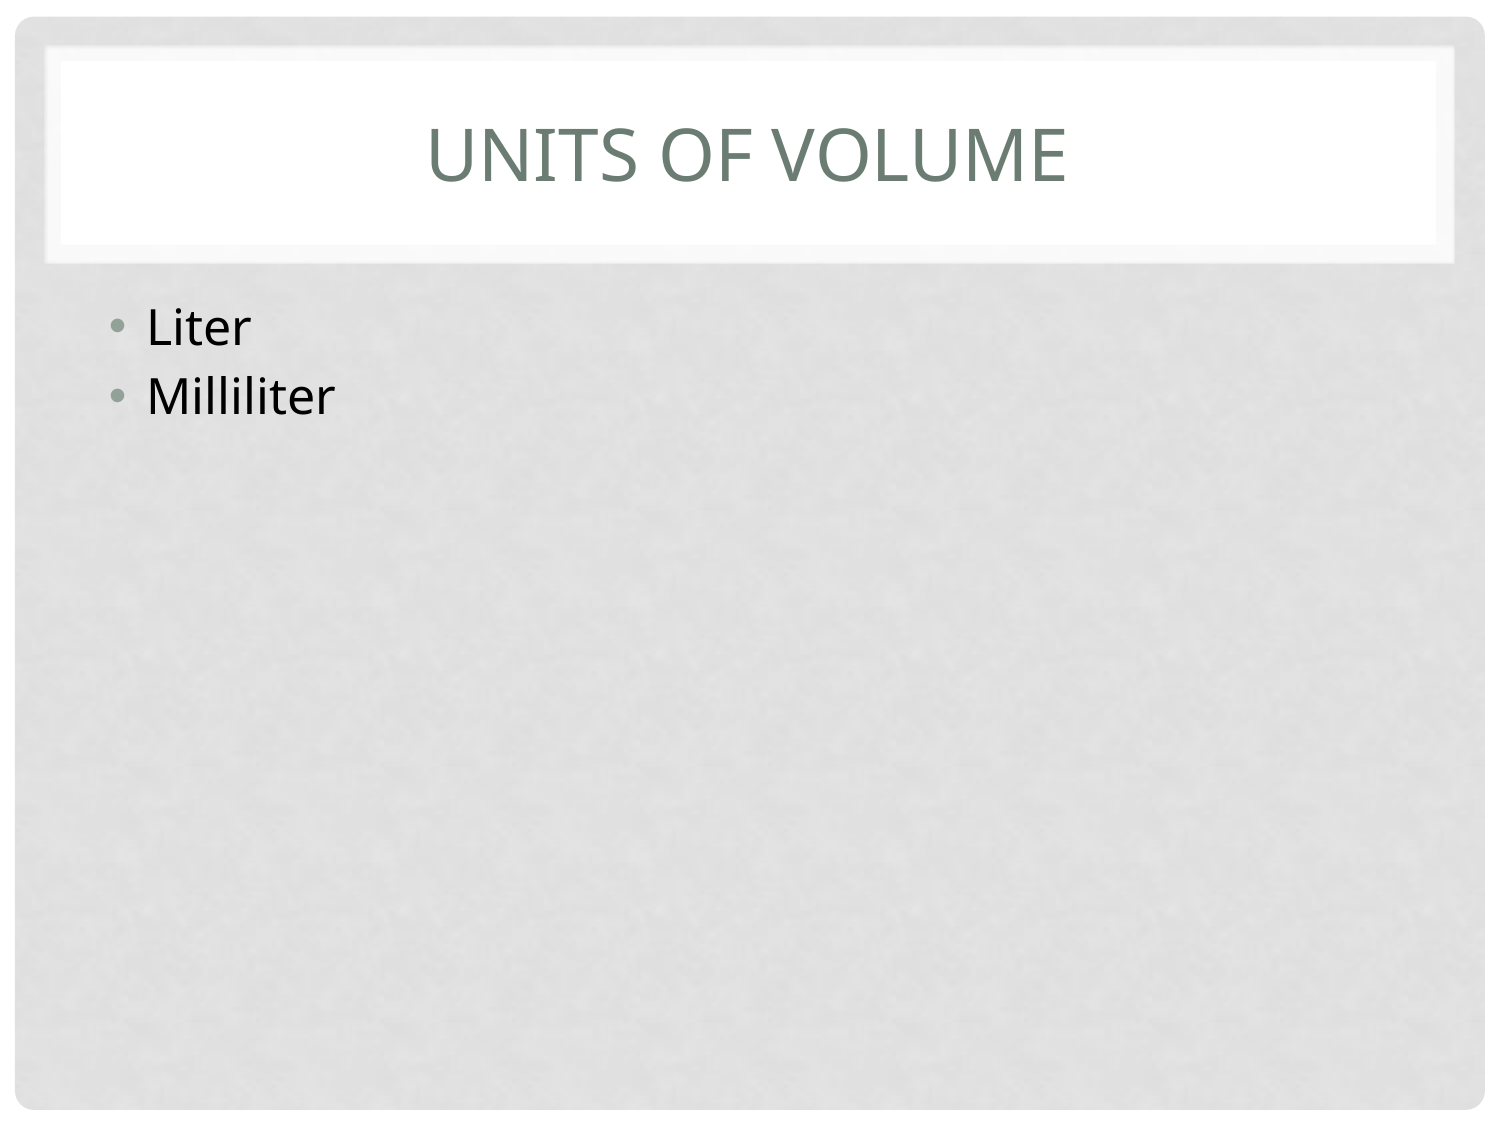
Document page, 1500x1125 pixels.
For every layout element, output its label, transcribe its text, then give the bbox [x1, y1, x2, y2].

list Liter Milliliter [75, 287, 1425, 1005]
title Units of volume [69, 66, 1425, 238]
